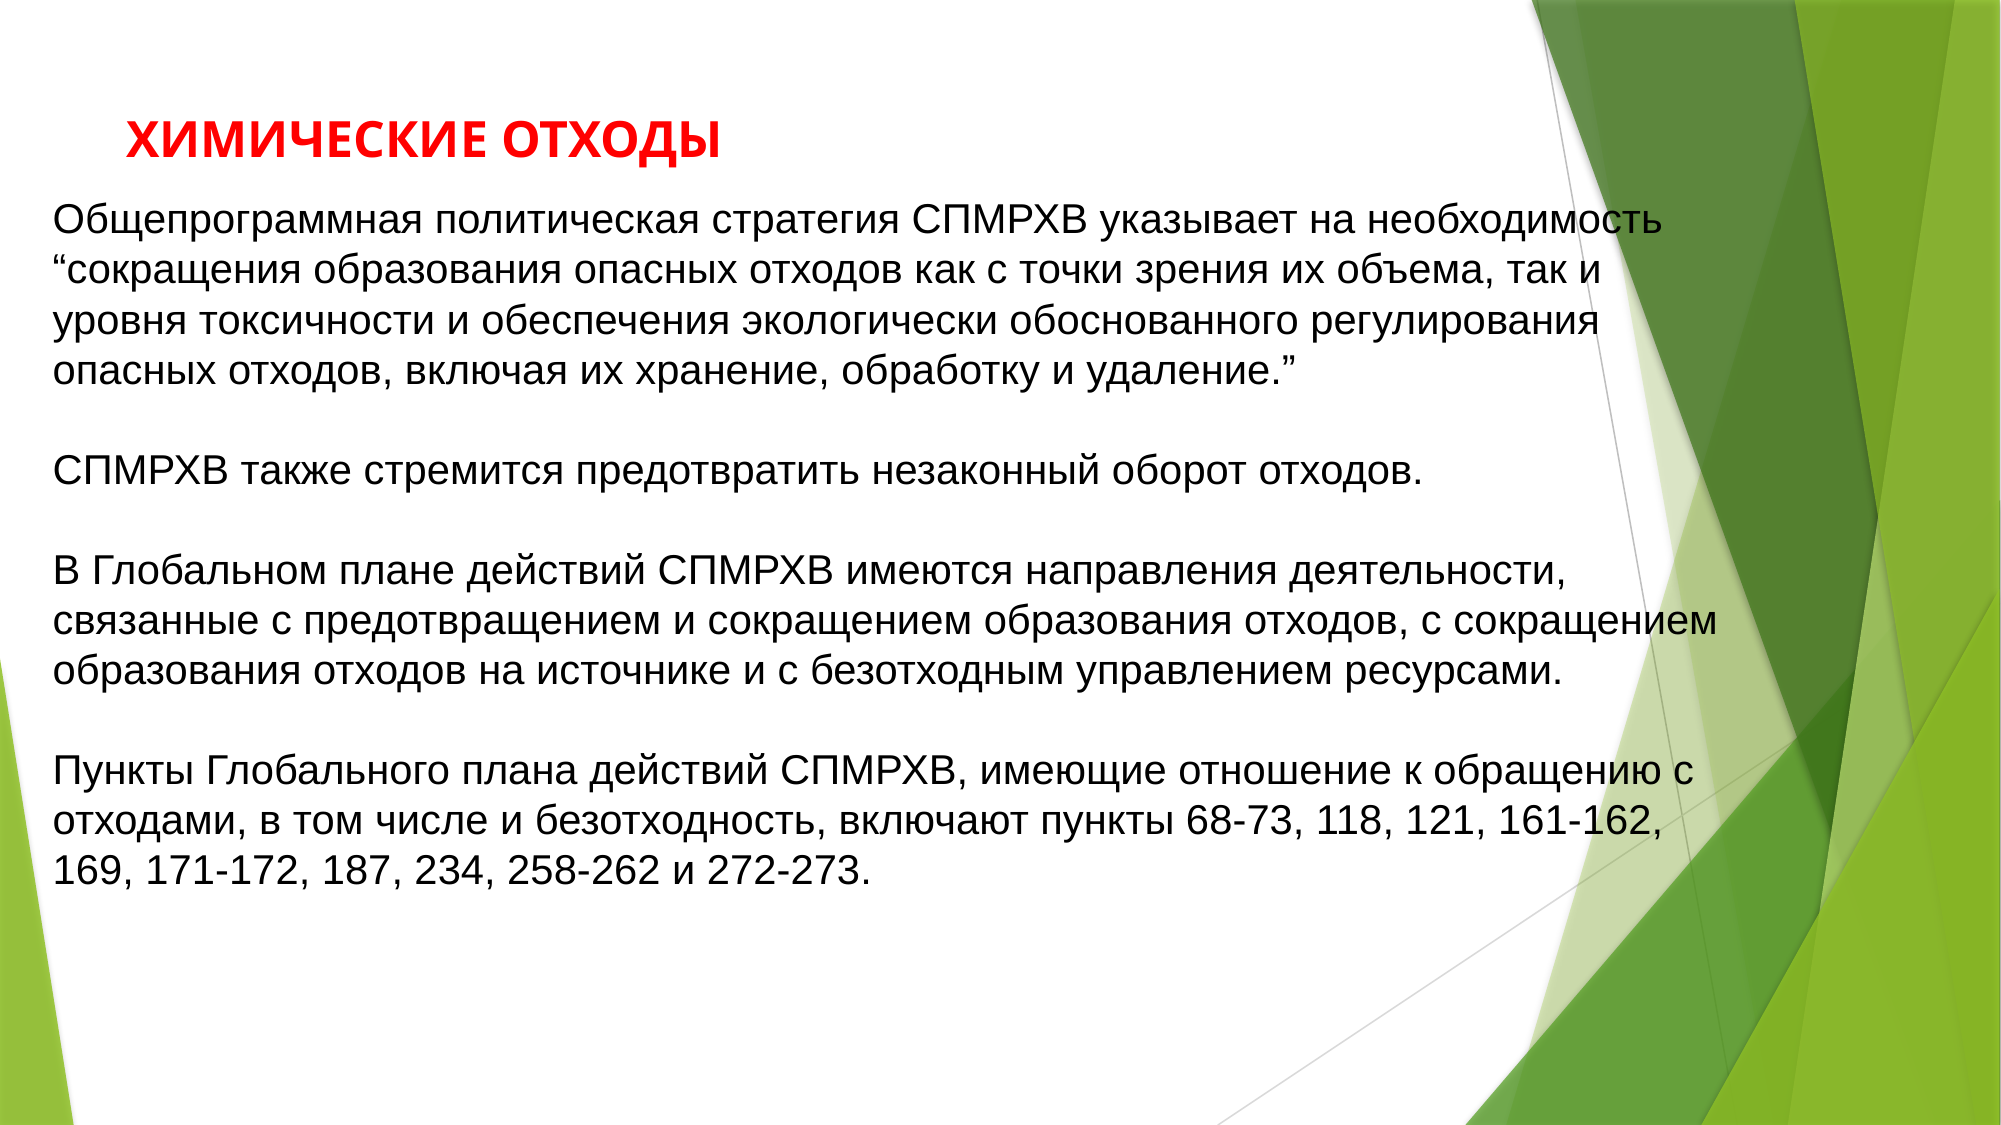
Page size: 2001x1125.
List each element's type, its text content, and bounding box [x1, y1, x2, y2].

text_box Общепрограммная политическая стратегия СПМРХВ указывает на необходимость “сокращения образования опасных отходов как с точки зрения их объема, так и уровня токсичности и обеспечения экологически обоснованного регулирования опасных отходов, включая их хранение, обработку и удаление.” СПМРХВ также стремится предотвратить незаконный оборот отходов. В Глобальном плане действий СПМРХВ имеются направления деятельности, связанные с предотвращением и сокращением образования отходов, с сокращением образования отходов на источнике и с безотходным управлением ресурсами. Пункты Глобального плана действий СПМРХВ, имеющие отношение к обращению с отходами, в том числе и безотходность, включают пункты 68-73, 118, 121, 161-162, 169, 171-172, 187, 234, 258-262 и 272-273. [38, 184, 1737, 900]
title ХИМИЧЕСКИЕ ОТХОДЫ [110, 99, 1522, 184]
